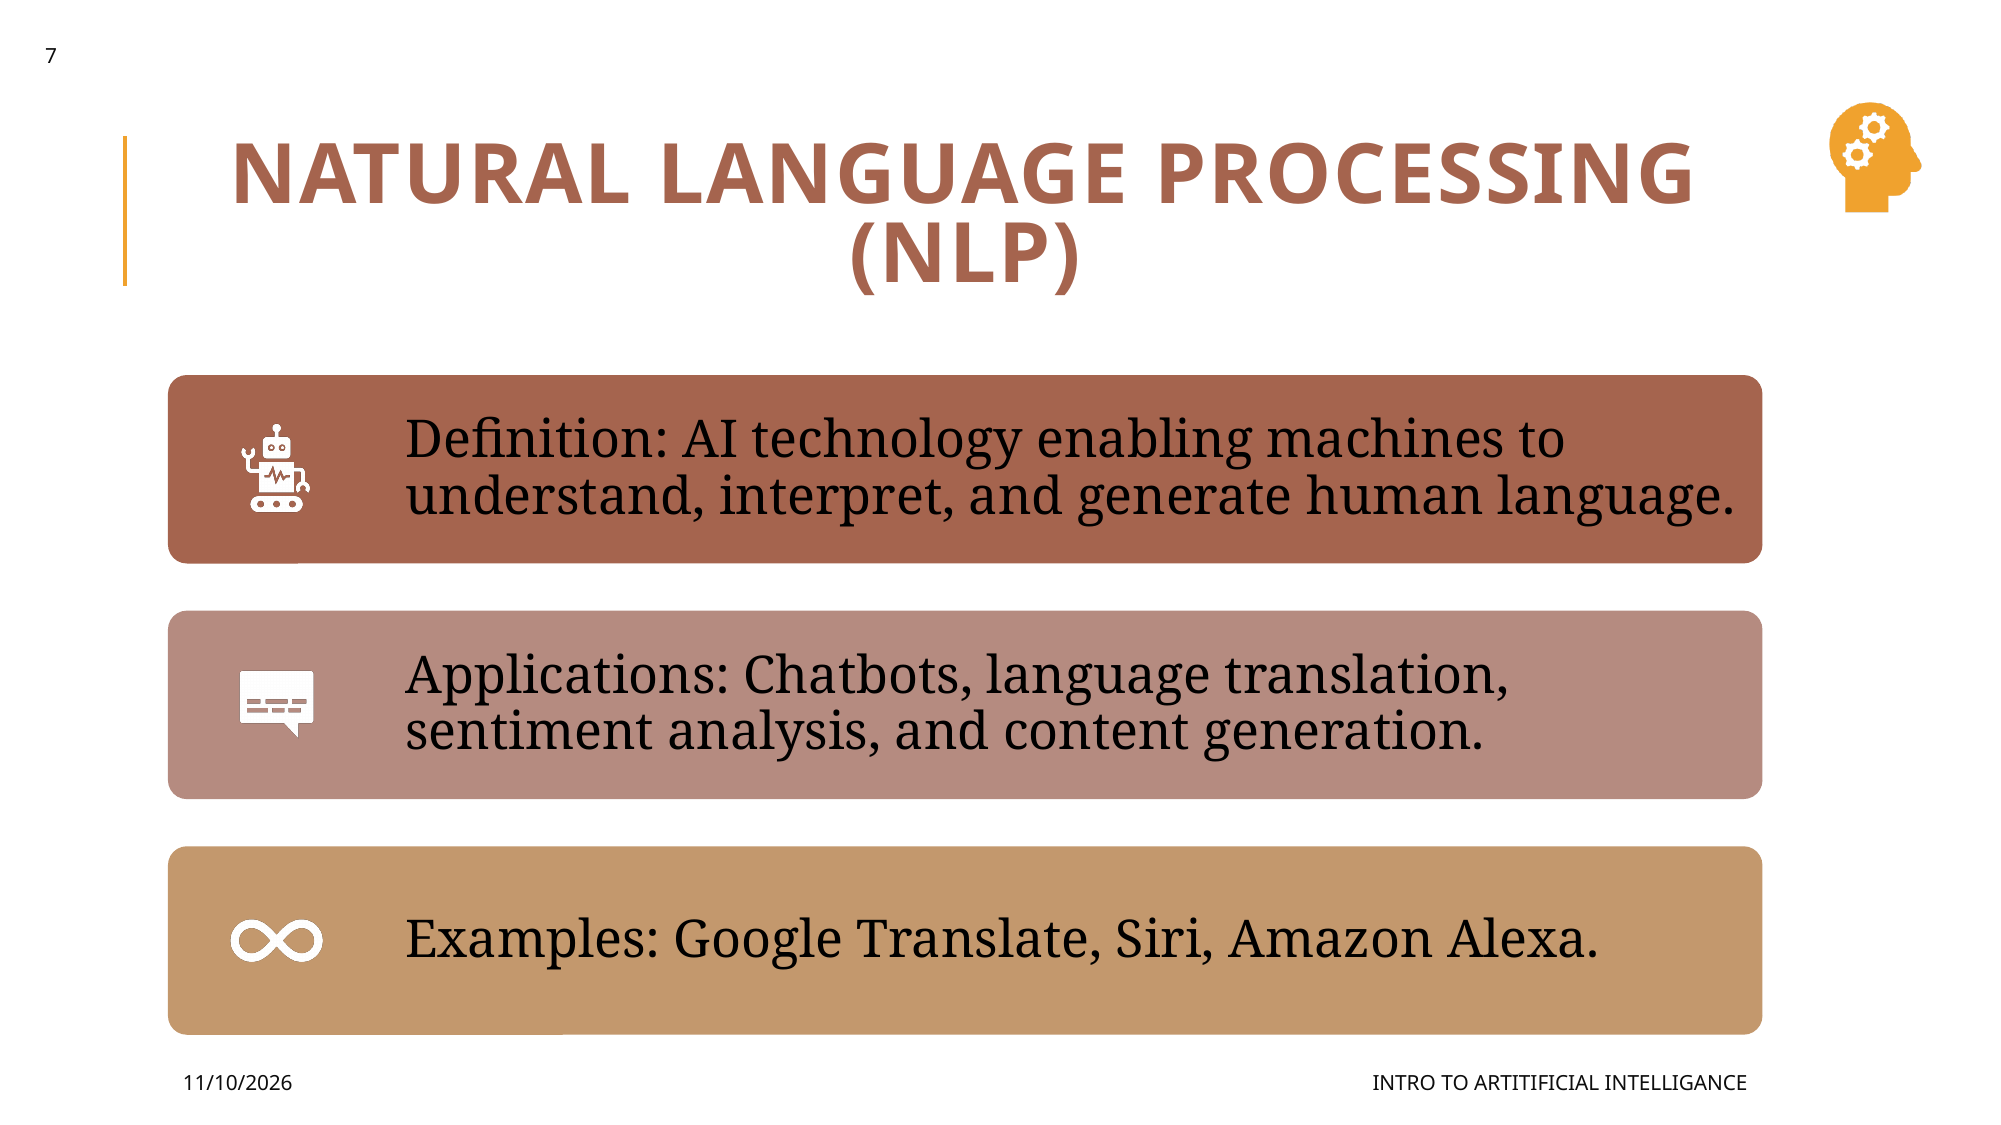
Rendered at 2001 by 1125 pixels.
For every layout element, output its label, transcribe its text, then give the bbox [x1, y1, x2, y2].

title Natural Language Processing (NLP) [168, 96, 1763, 342]
slide_number 7 [30, 34, 190, 80]
footer Intro to Artitificial Intelligance [794, 1061, 1763, 1107]
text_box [167, 374, 1763, 1036]
picture [1811, 95, 1939, 224]
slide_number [168, 1061, 522, 1107]
